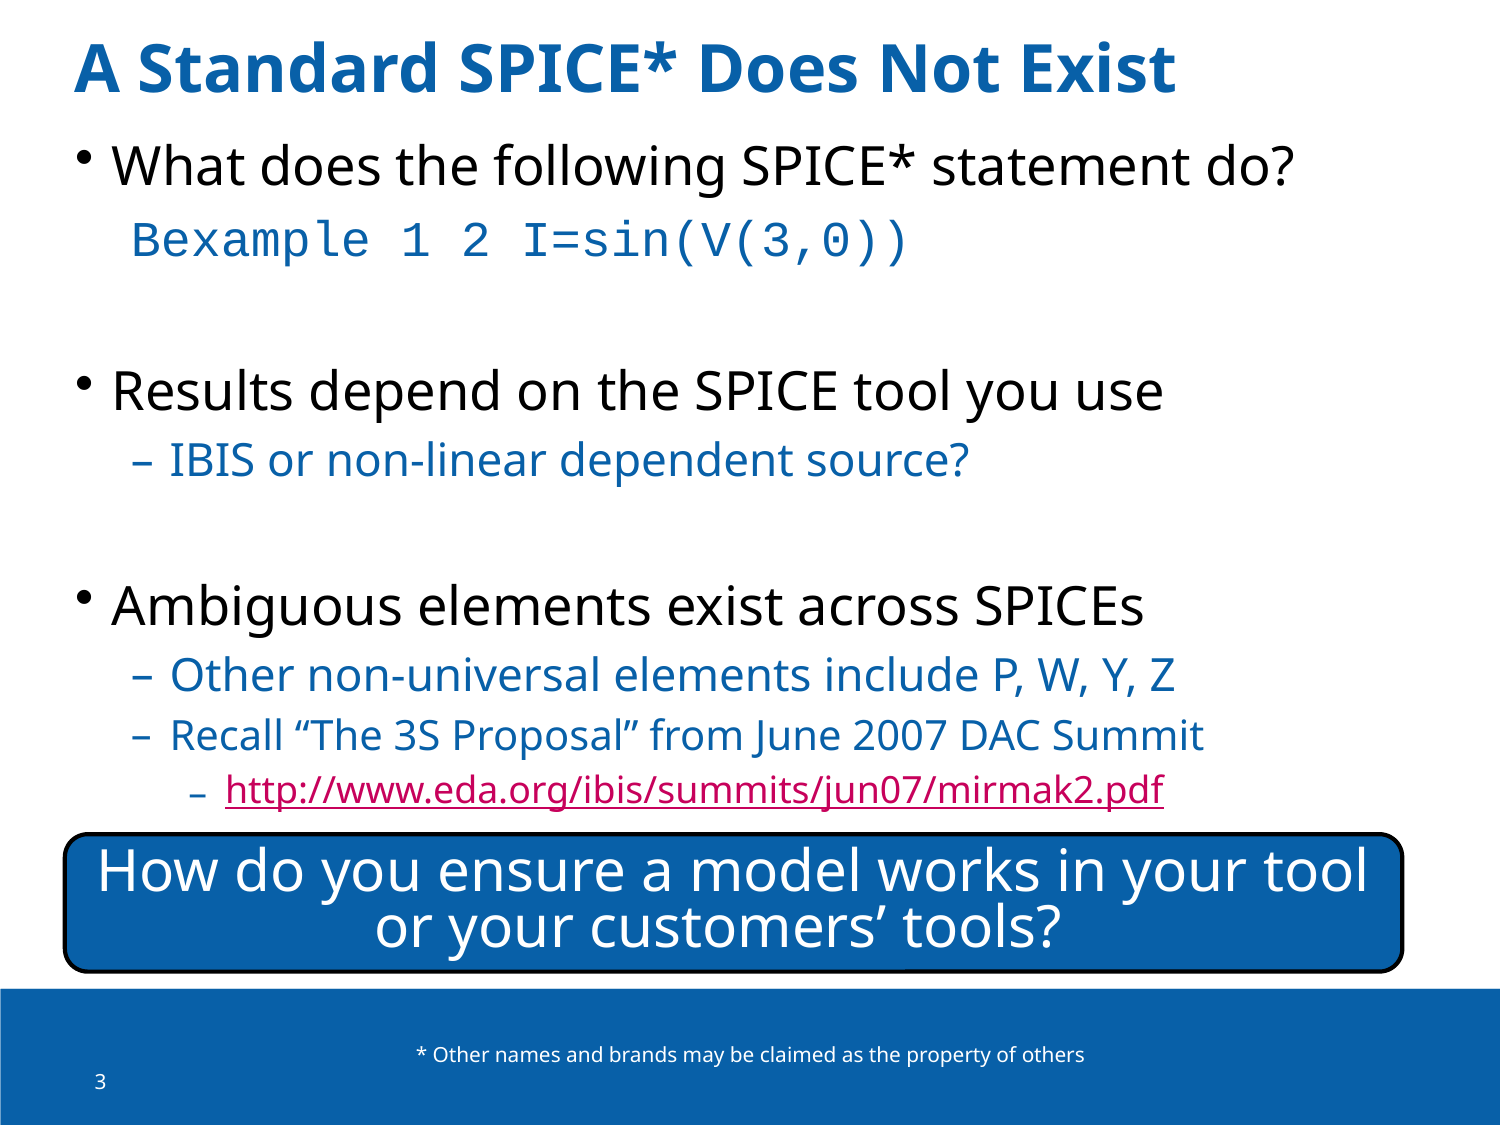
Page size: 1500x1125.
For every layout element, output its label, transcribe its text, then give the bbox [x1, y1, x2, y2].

list What does the following SPICE* statement do? Bexample 1 2 I=sin(V(3,0)) Results depend on the SPICE tool you use IBIS or non-linear dependent source? Ambiguous elements exist across SPICEs Other non-universal elements include P, W, Y, Z Recall “The 3S Proposal” from June 2007 DAC Summit http://www.eda.org/ibis/summits/jun07/mirmak2.pdf [74, 131, 1426, 1006]
text_box How do you ensure a model works in your tool or your customers’ tools? [62, 832, 1405, 974]
title A Standard SPICE* Does Not Exist [74, 25, 1427, 173]
